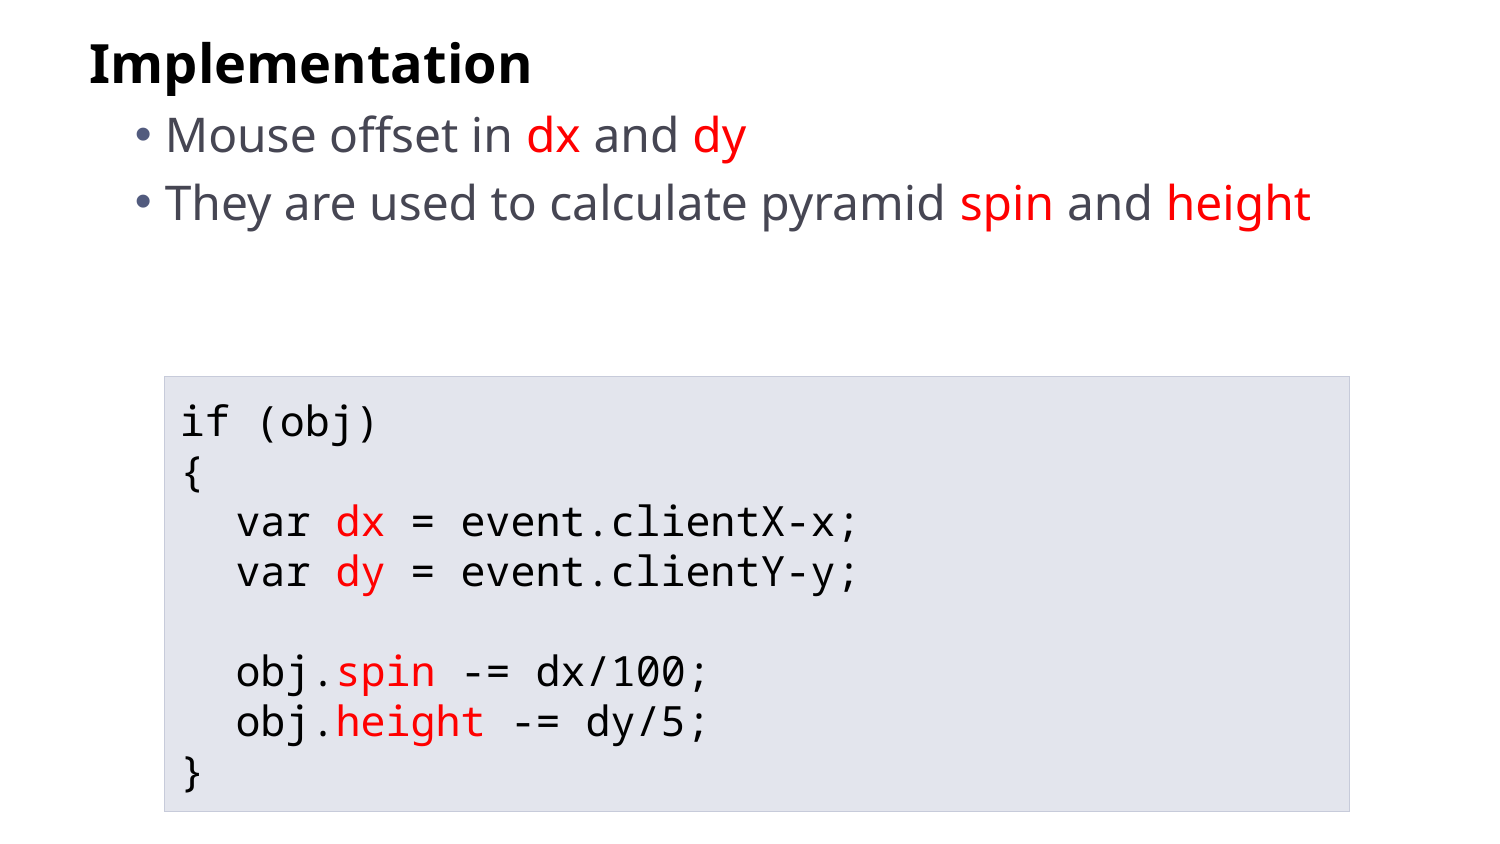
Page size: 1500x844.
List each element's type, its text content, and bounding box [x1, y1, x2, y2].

list Implementation Mouse offset in dx and dy They are used to calculate pyramid spin and height [75, 21, 1475, 835]
text_box if (obj) { var dx = event.clientX-x; var dy = event.clientY-y; obj.spin -= dx/100; obj.height -= dy/5; } [164, 376, 1350, 812]
